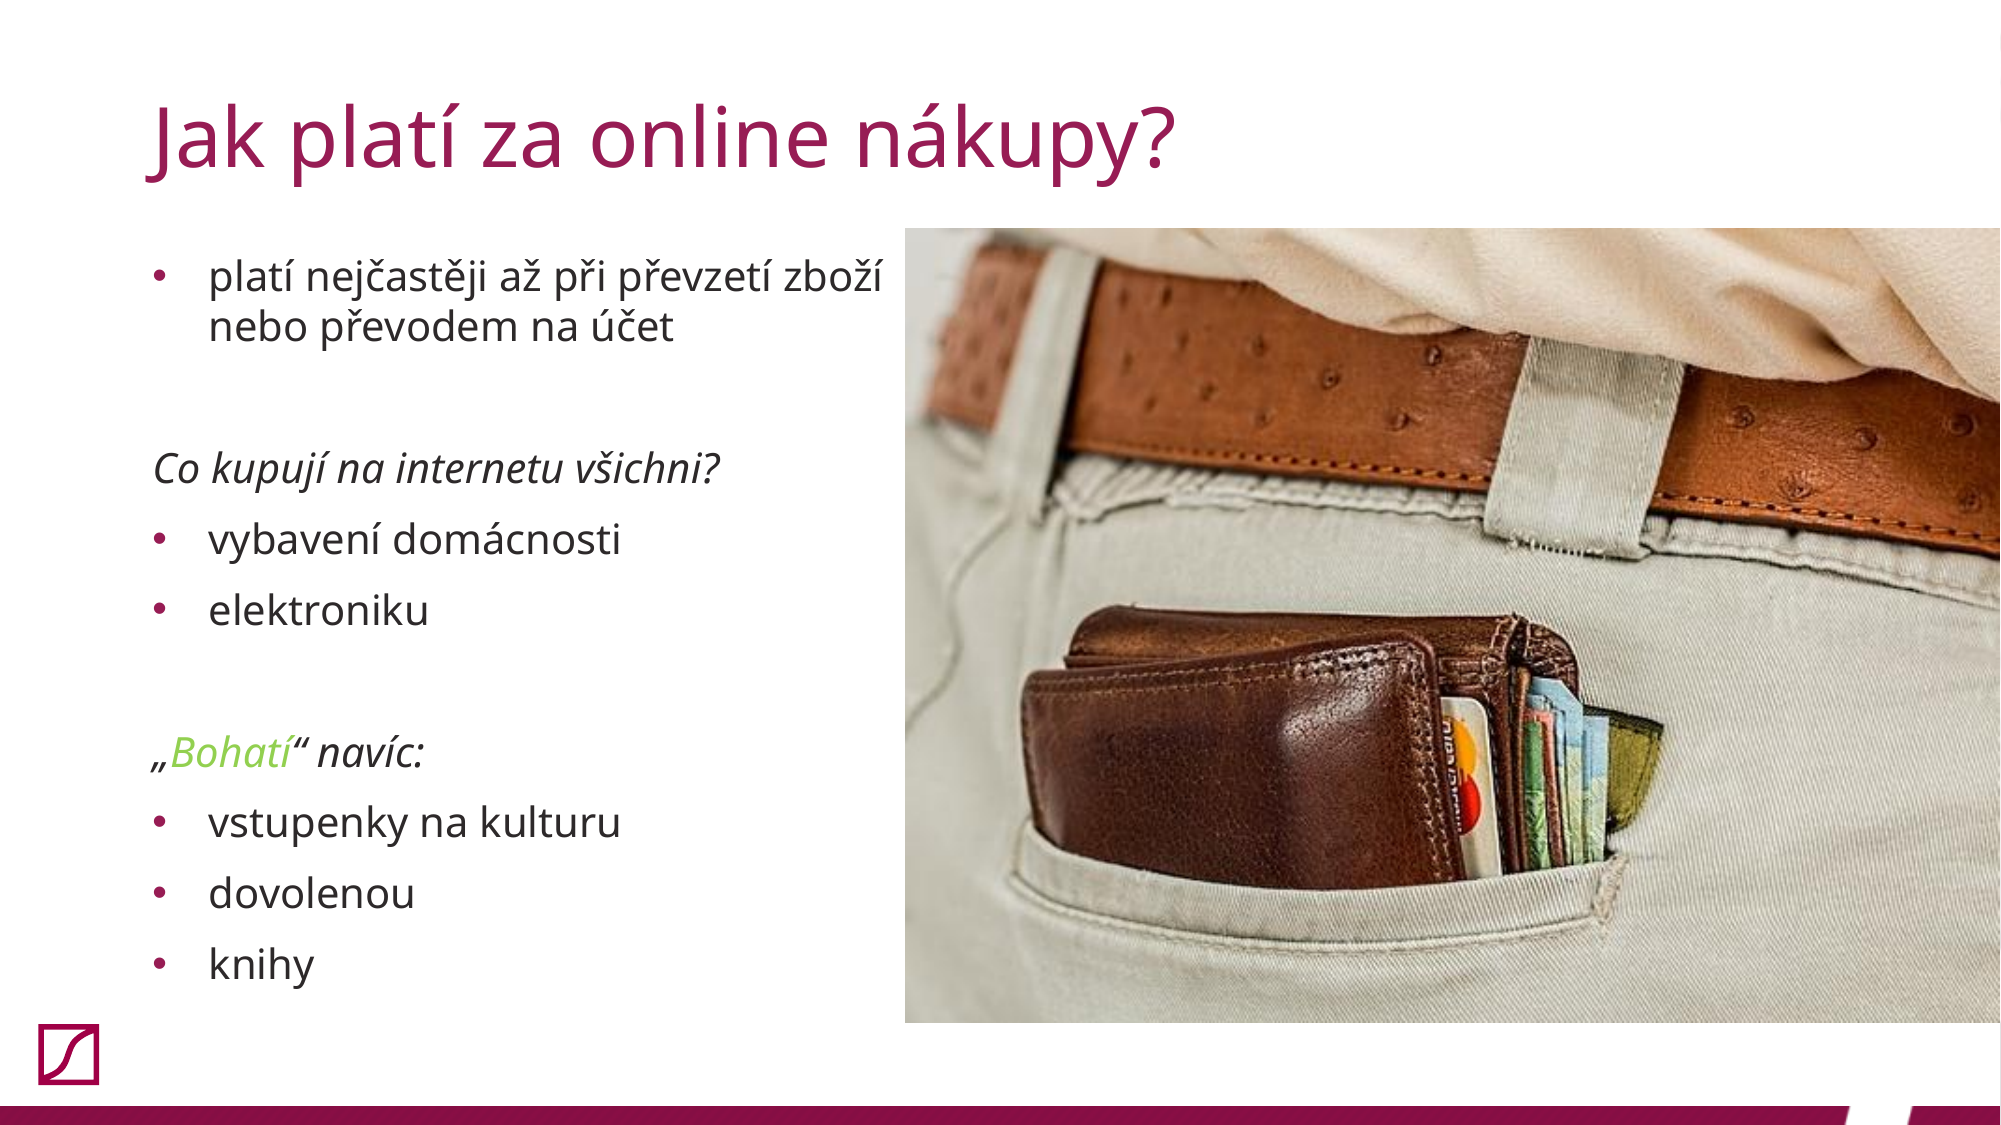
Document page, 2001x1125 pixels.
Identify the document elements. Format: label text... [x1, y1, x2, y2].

title Jak platí za online nákupy? [137, 59, 1863, 222]
picture [0, 0, 2001, 1125]
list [905, 226, 2000, 1023]
list platí nejčastěji až při převzetí zboží nebo převodem na účet Co kupují na internetu všichni? vybavení domácnosti elektroniku „Bohatí“ navíc: vstupenky na kulturu dovolenou knihy [137, 242, 933, 1043]
